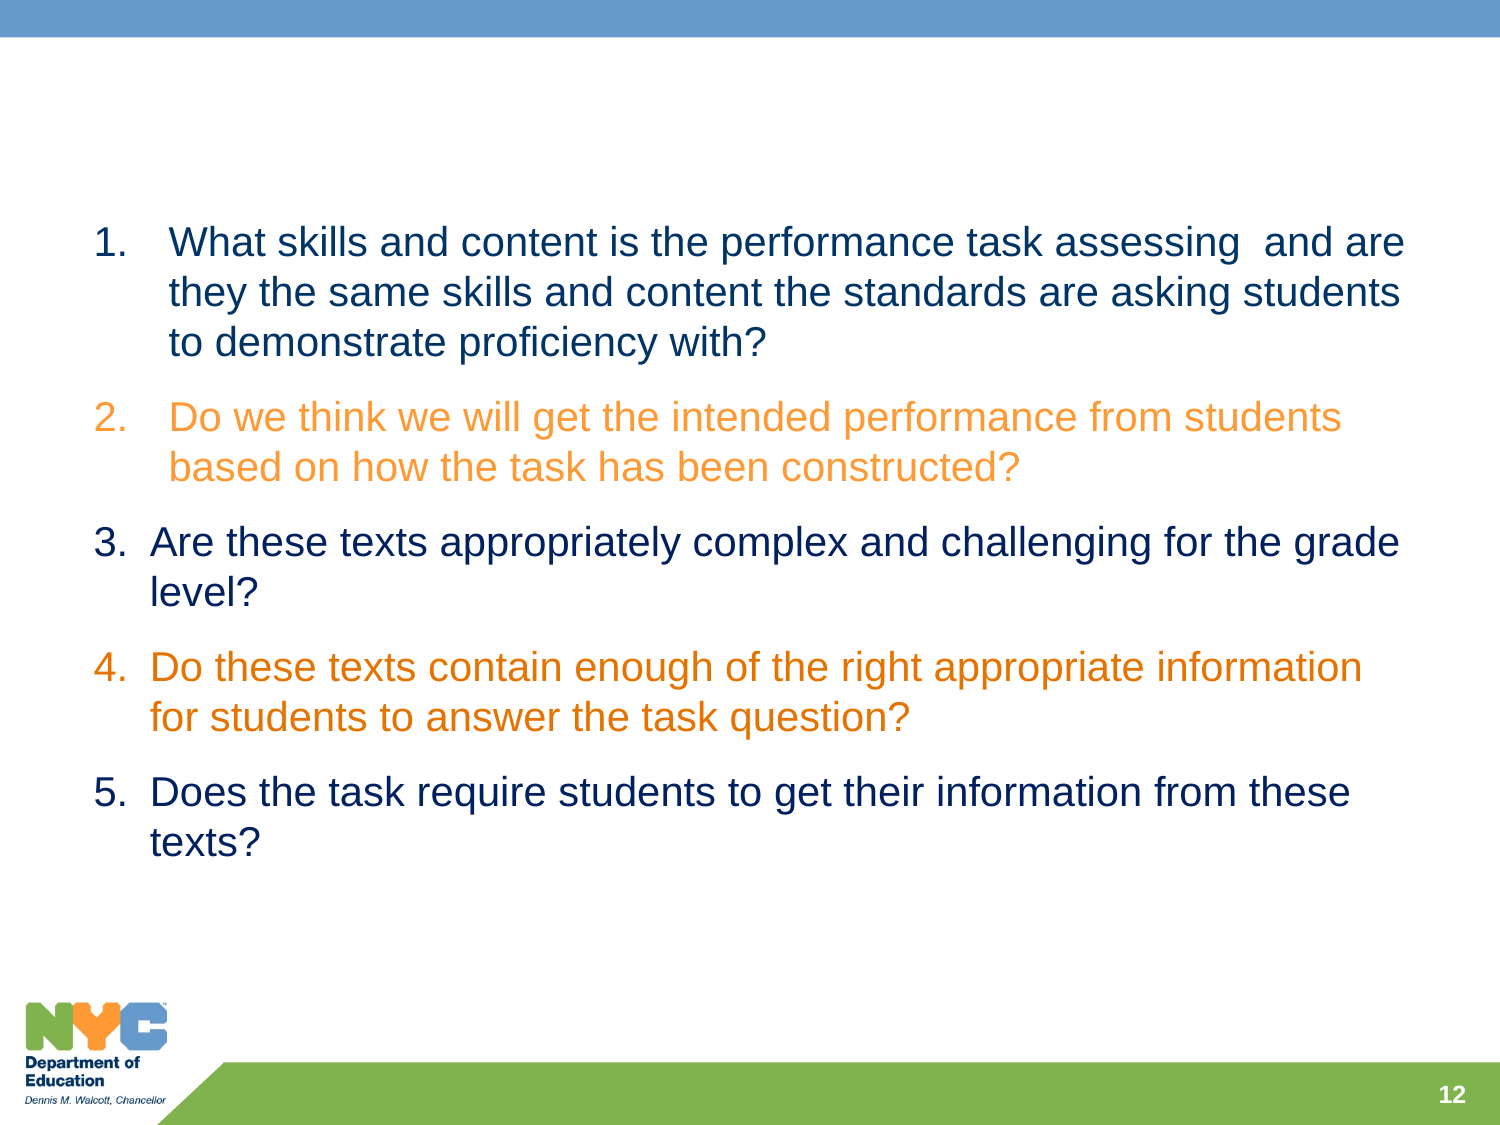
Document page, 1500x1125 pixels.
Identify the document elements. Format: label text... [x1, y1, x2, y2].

slide_number 12 [1318, 1070, 1482, 1109]
picture [24, 1002, 167, 1105]
list What skills and content is the performance task assessing and are they the same skills and content the standards are asking students to demonstrate proficiency with? Do we think we will get the intended performance from students based on how the task has been constructed? Are these texts appropriately complex and challenging for the grade level? Do these texts contain enough of the right appropriate information for students to answer the task question? Does the task require students to get their information from these texts? [78, 206, 1424, 958]
